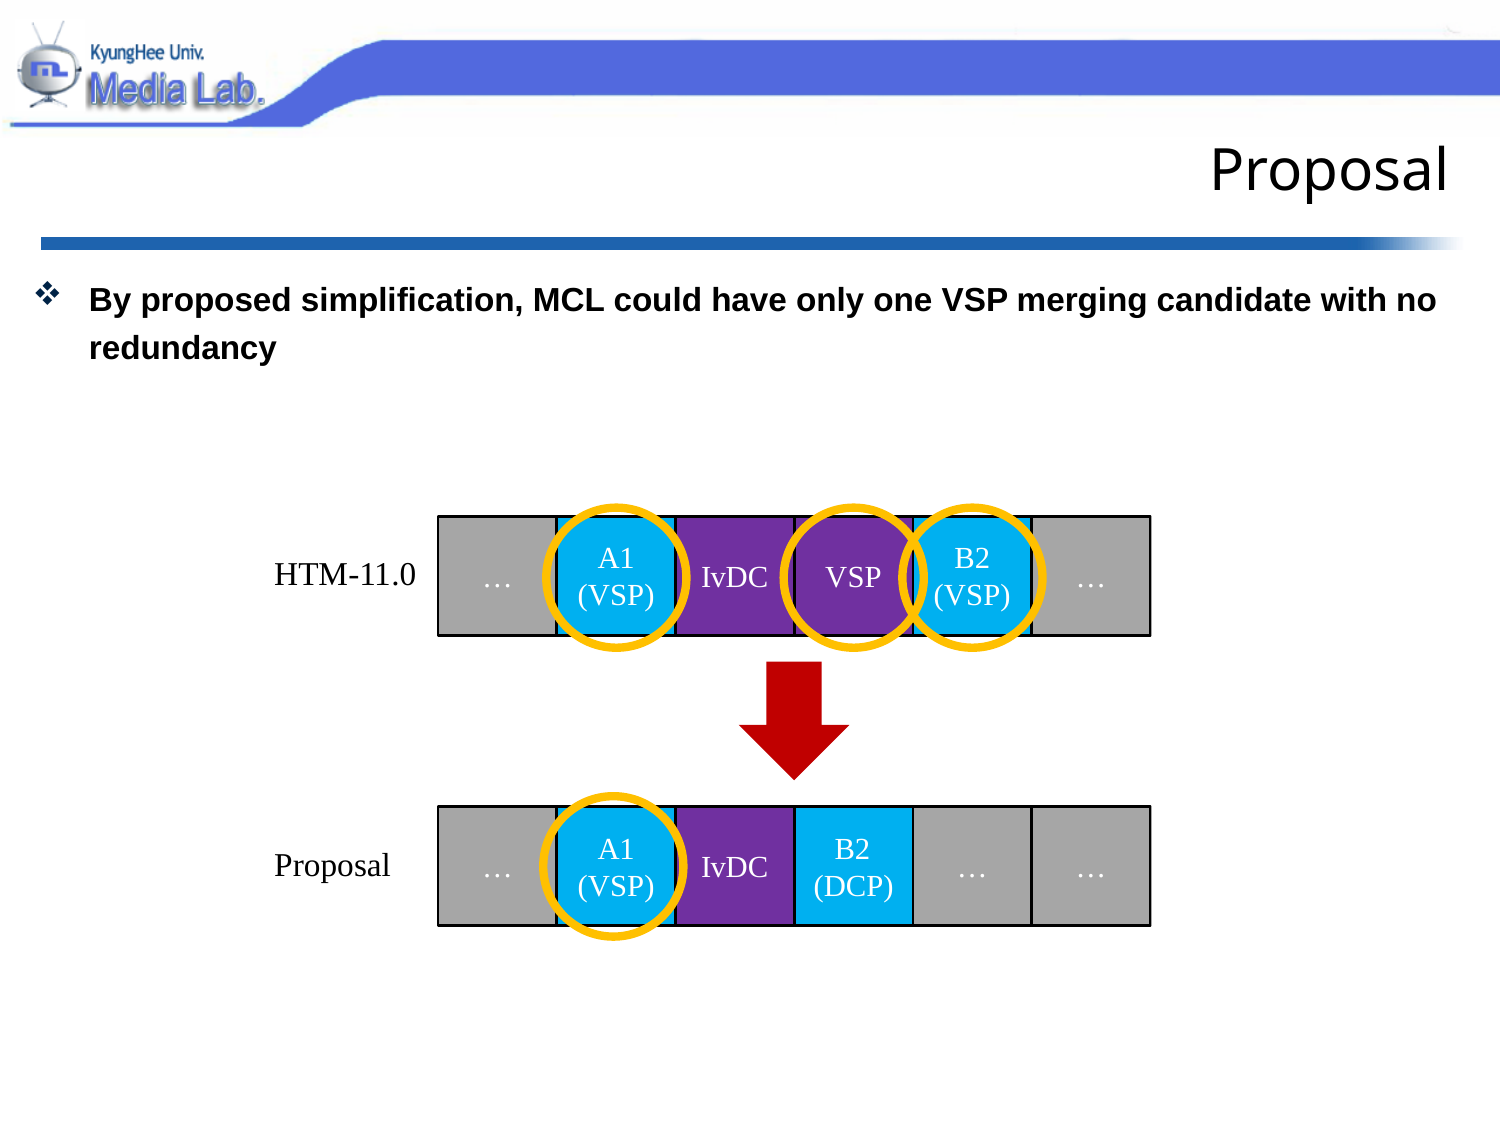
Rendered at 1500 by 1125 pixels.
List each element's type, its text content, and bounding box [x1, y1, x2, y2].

picture [41, 237, 1500, 250]
title Proposal [312, 101, 1465, 233]
picture [0, 0, 1500, 138]
picture [253, 503, 1152, 941]
list By proposed simplification, MCL could have only one VSP merging candidate with no redundancy [17, 262, 1483, 1107]
